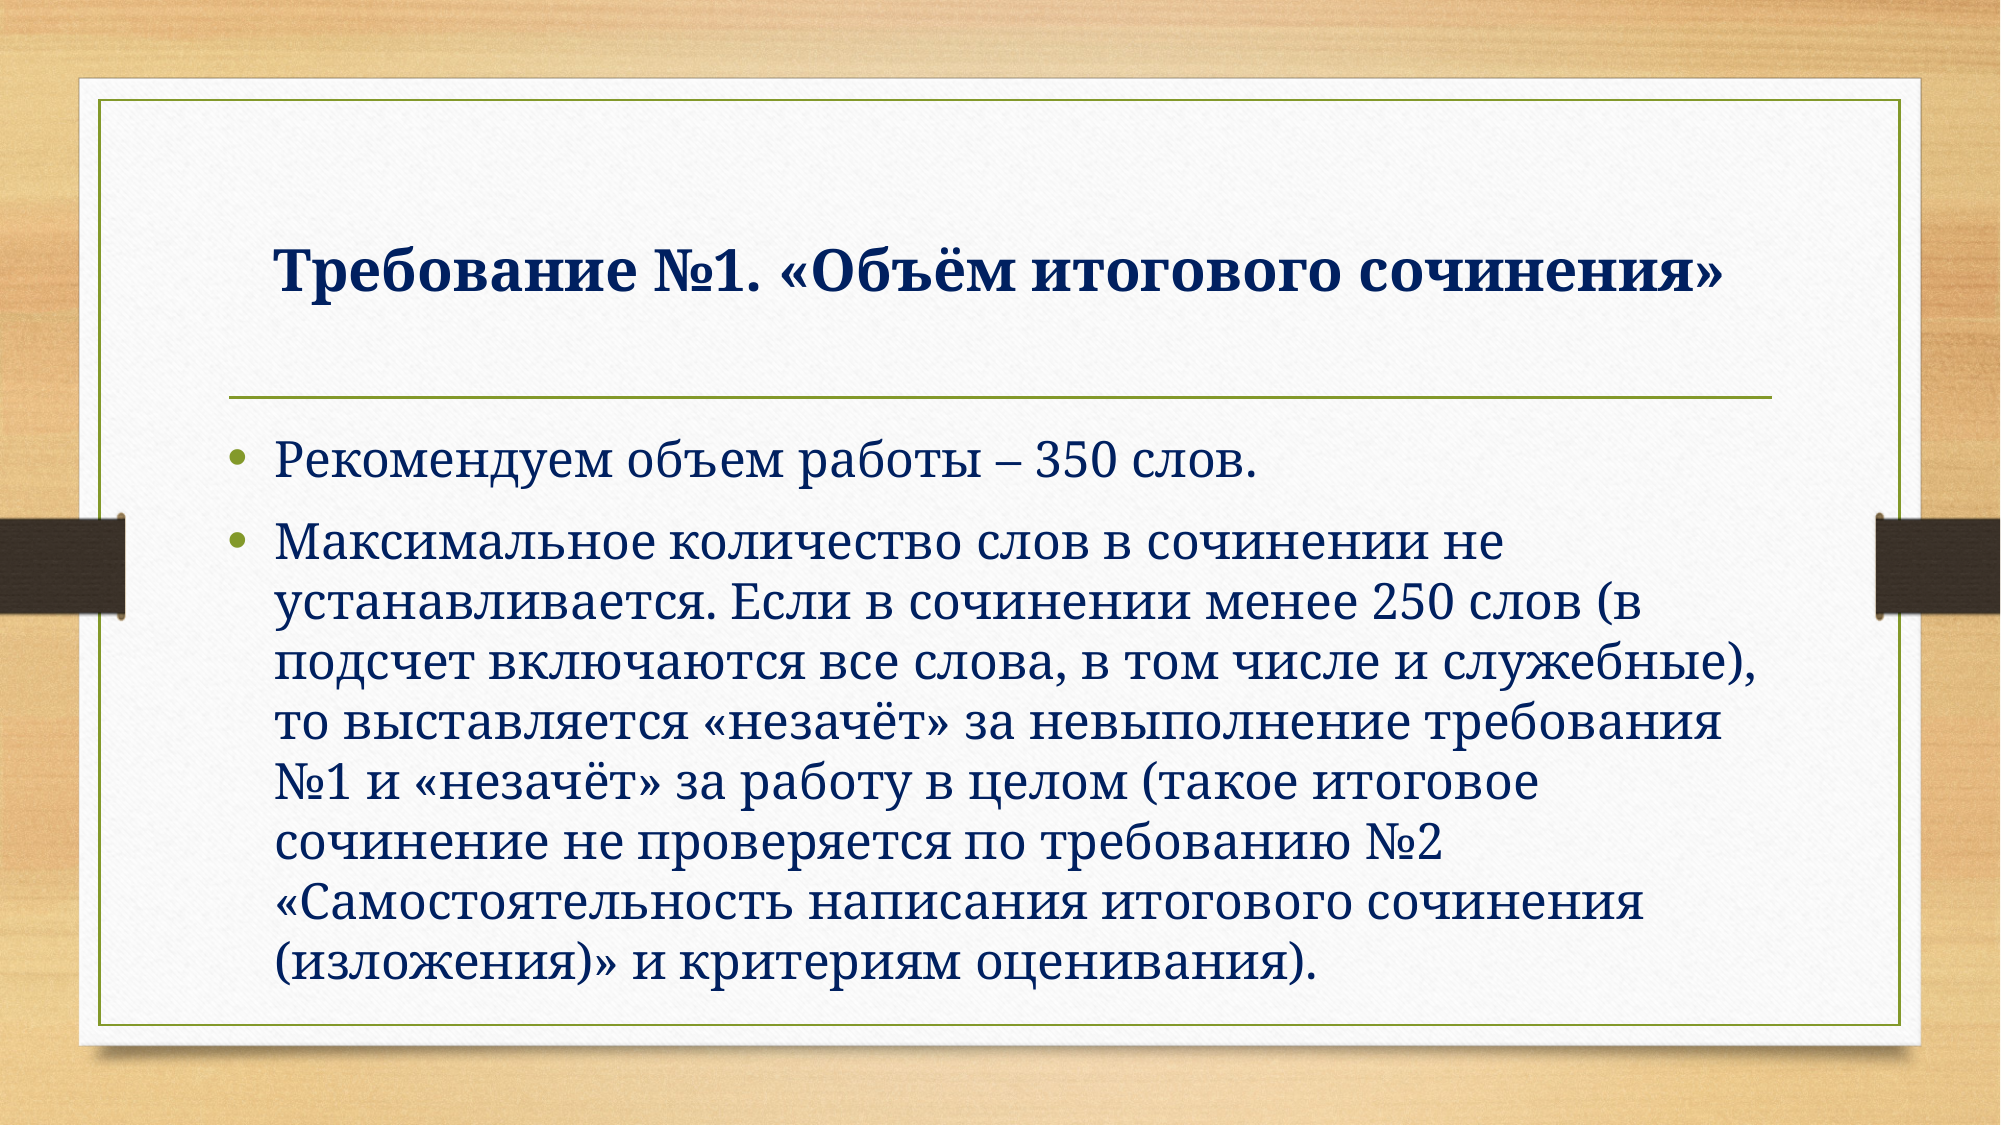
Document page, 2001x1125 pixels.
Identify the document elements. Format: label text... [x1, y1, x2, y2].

picture [0, 0, 2001, 1125]
title Требование №1. «Объём итогового сочинения» [212, 161, 1788, 375]
list Рекомендуем объем работы – 350 слов. Максимальное количество слов в сочинении не устанавливается. Если в сочинении менее 250 слов (в подсчет включаются все слова, в том числе и служебные), то выставляется «незачёт» за невыполнение требования №1 и «незачёт» за работу в целом (такое итоговое сочинение не проверяется по требованию №2 «Самостоятельность написания итогового сочинения (изложения)» и критериям оценивания). [212, 419, 1788, 964]
